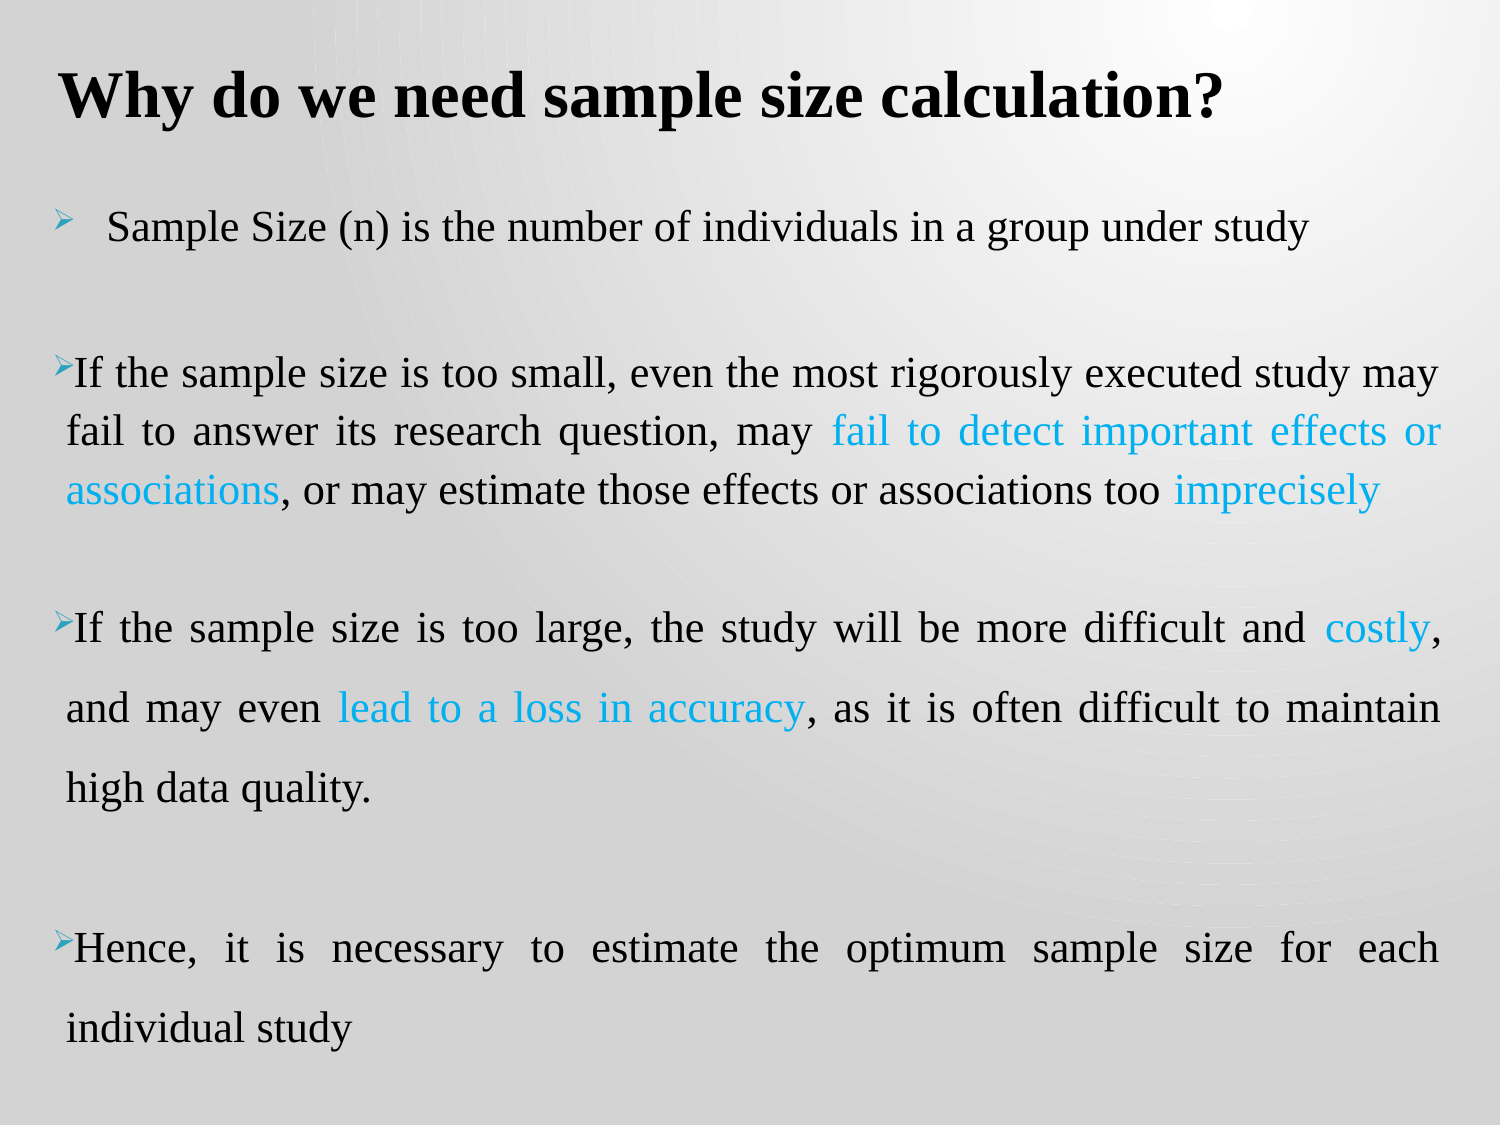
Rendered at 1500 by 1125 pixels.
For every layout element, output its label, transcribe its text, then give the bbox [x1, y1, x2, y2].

title Why do we need sample size calculation? [24, 12, 1375, 130]
list Sample Size (n) is the number of individuals in a group under study If the sample size is too small, even the most rigorously executed study may fail to answer its research question, may fail to detect important effects or associations, or may estimate those effects or associations too imprecisely If the sample size is too large, the study will be more difficult and costly, and may even lead to a loss in accuracy, as it is often difficult to maintain high data quality. Hence, it is necessary to estimate the optimum sample size for each individual study [37, 162, 1457, 1100]
